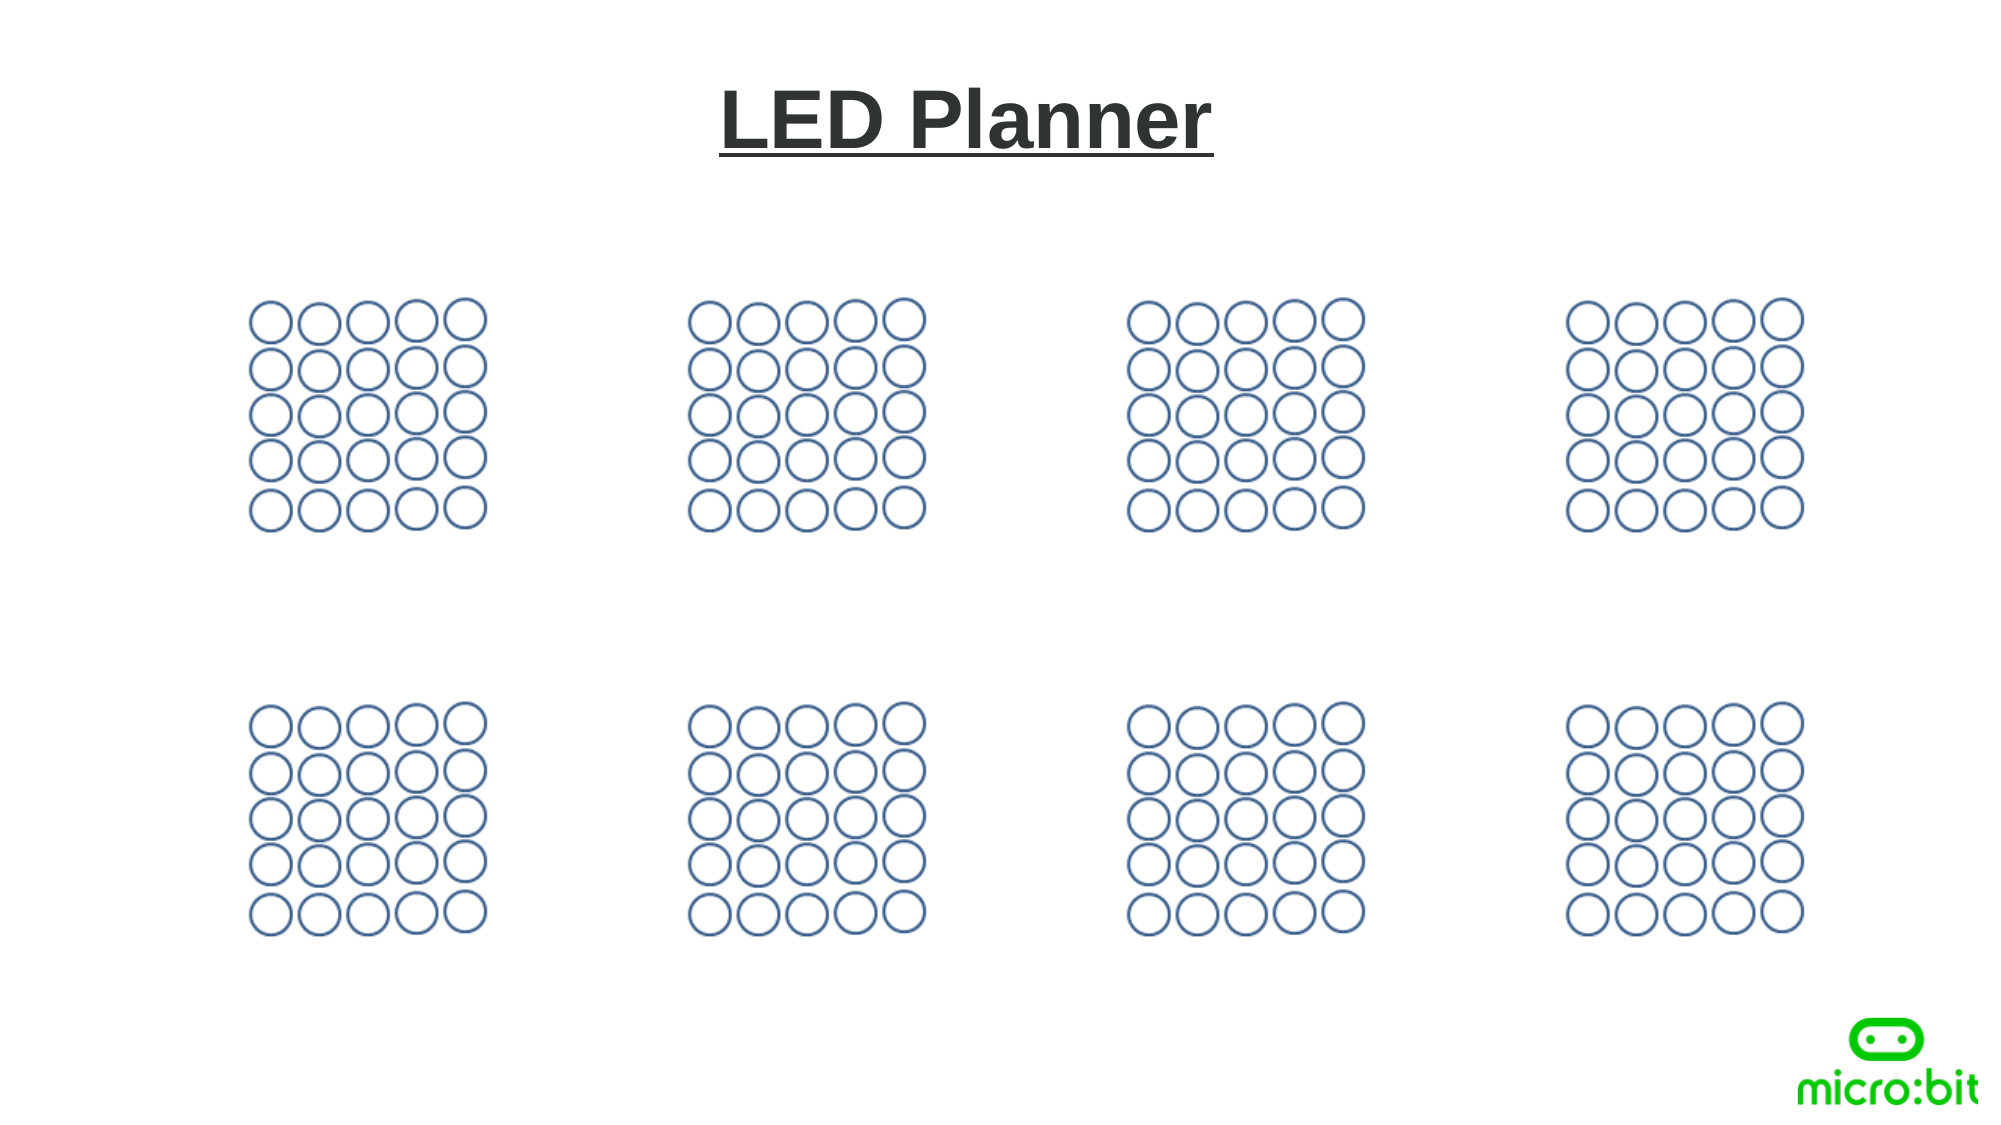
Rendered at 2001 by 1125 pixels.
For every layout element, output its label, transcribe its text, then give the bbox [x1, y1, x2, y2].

picture [1549, 296, 1820, 548]
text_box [670, 296, 942, 952]
picture [1549, 700, 1820, 952]
title LED Planner [135, 58, 1798, 151]
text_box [1110, 296, 1381, 952]
picture [1797, 1017, 1978, 1106]
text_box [231, 296, 503, 952]
